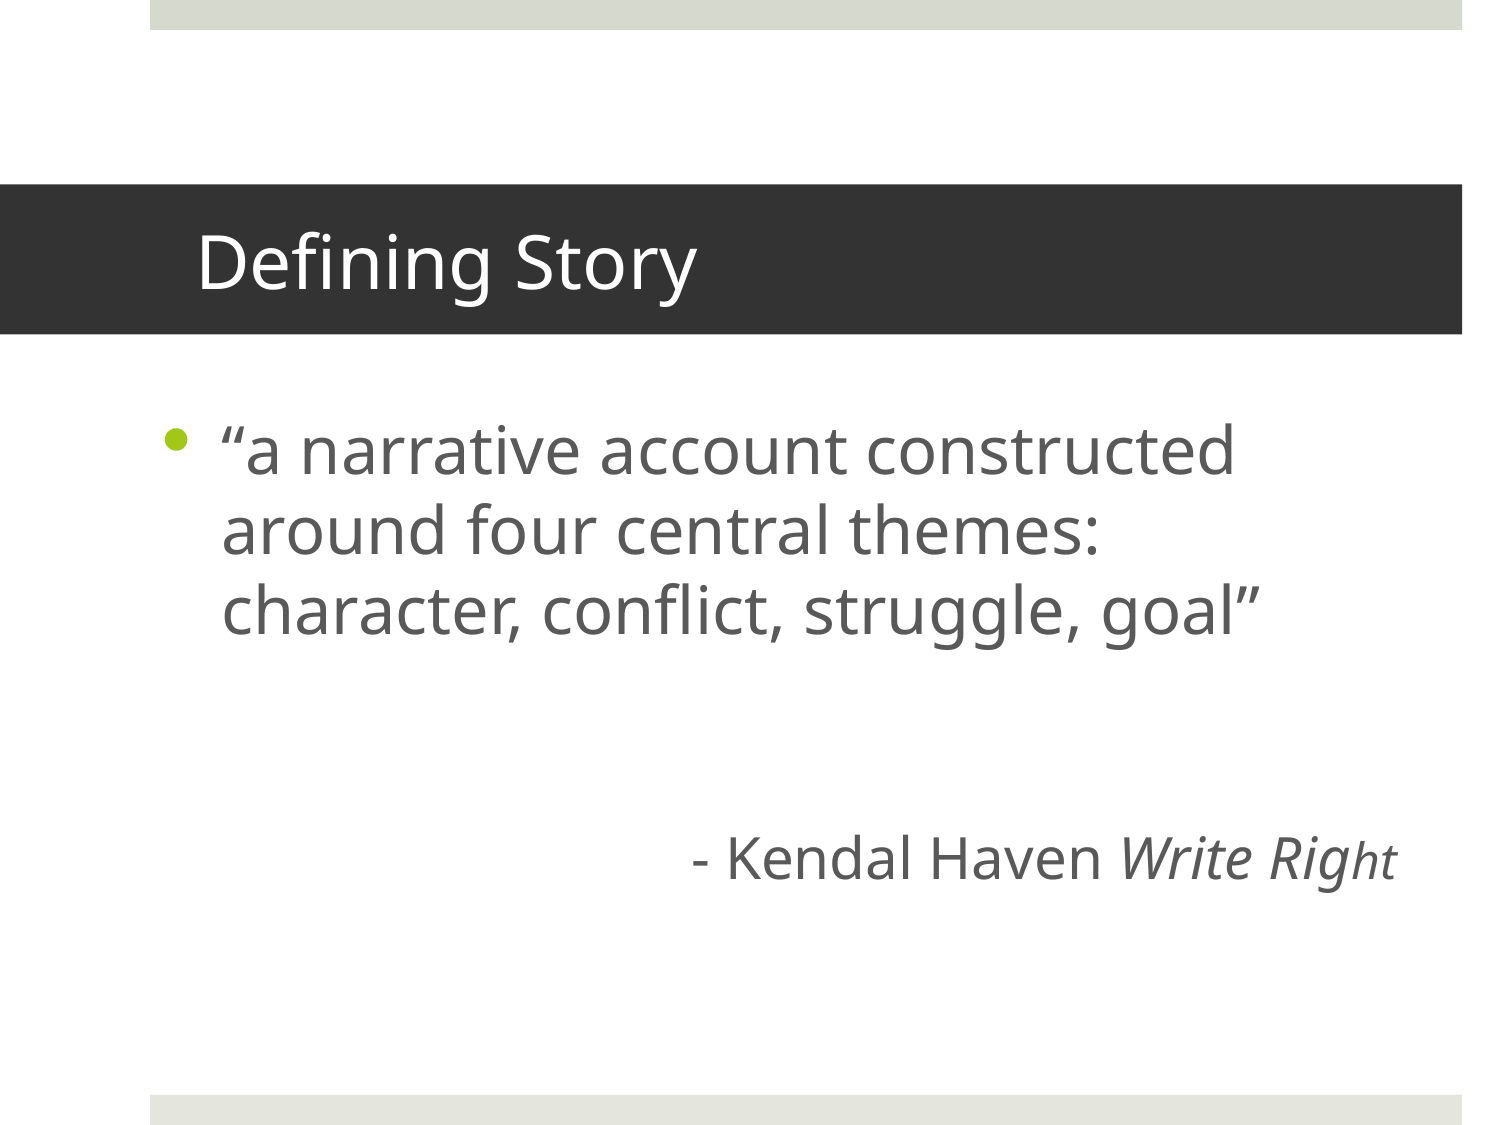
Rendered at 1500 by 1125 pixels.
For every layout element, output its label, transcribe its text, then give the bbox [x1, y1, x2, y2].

title Defining Story [0, 184, 1463, 335]
list “a narrative account constructed around four central themes: character, conflict, struggle, goal” - Kendal Haven Write Right [150, 399, 1425, 988]
